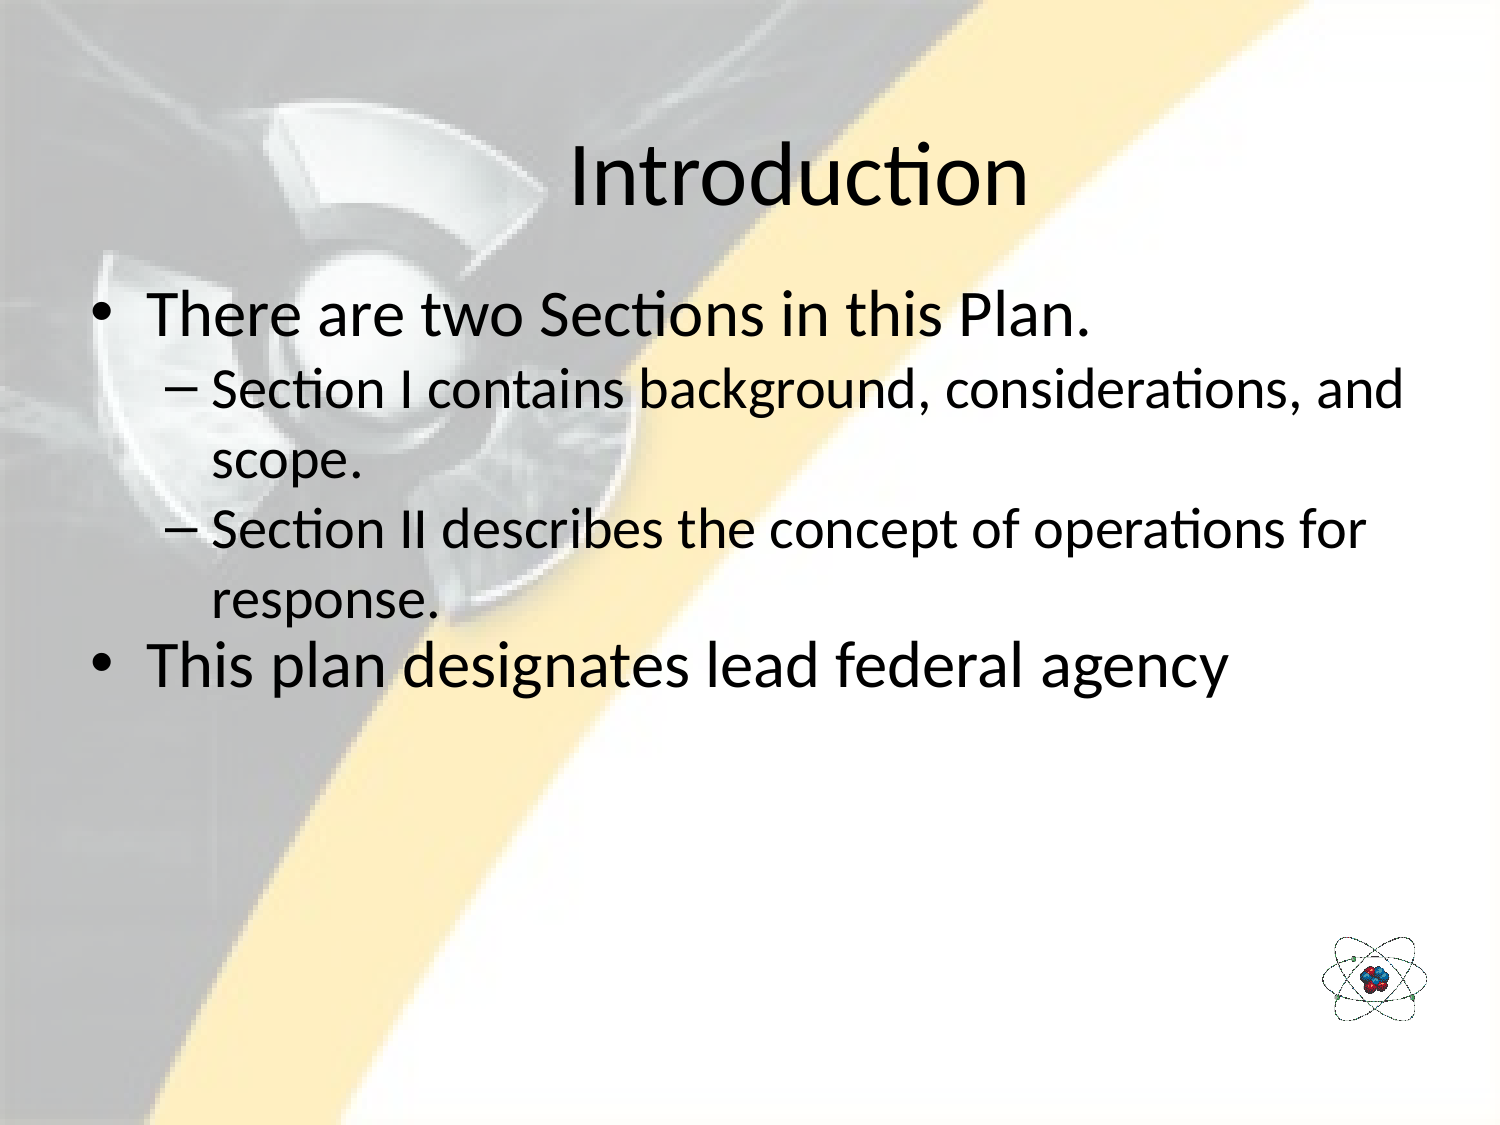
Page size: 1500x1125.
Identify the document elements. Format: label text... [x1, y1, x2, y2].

title Introduction [162, 75, 1438, 263]
picture [1322, 937, 1427, 1021]
list There are two Sections in this Plan. Section I contains background, considerations, and scope. Section II describes the concept of operations for response. This plan designates lead federal agency [75, 262, 1425, 1005]
